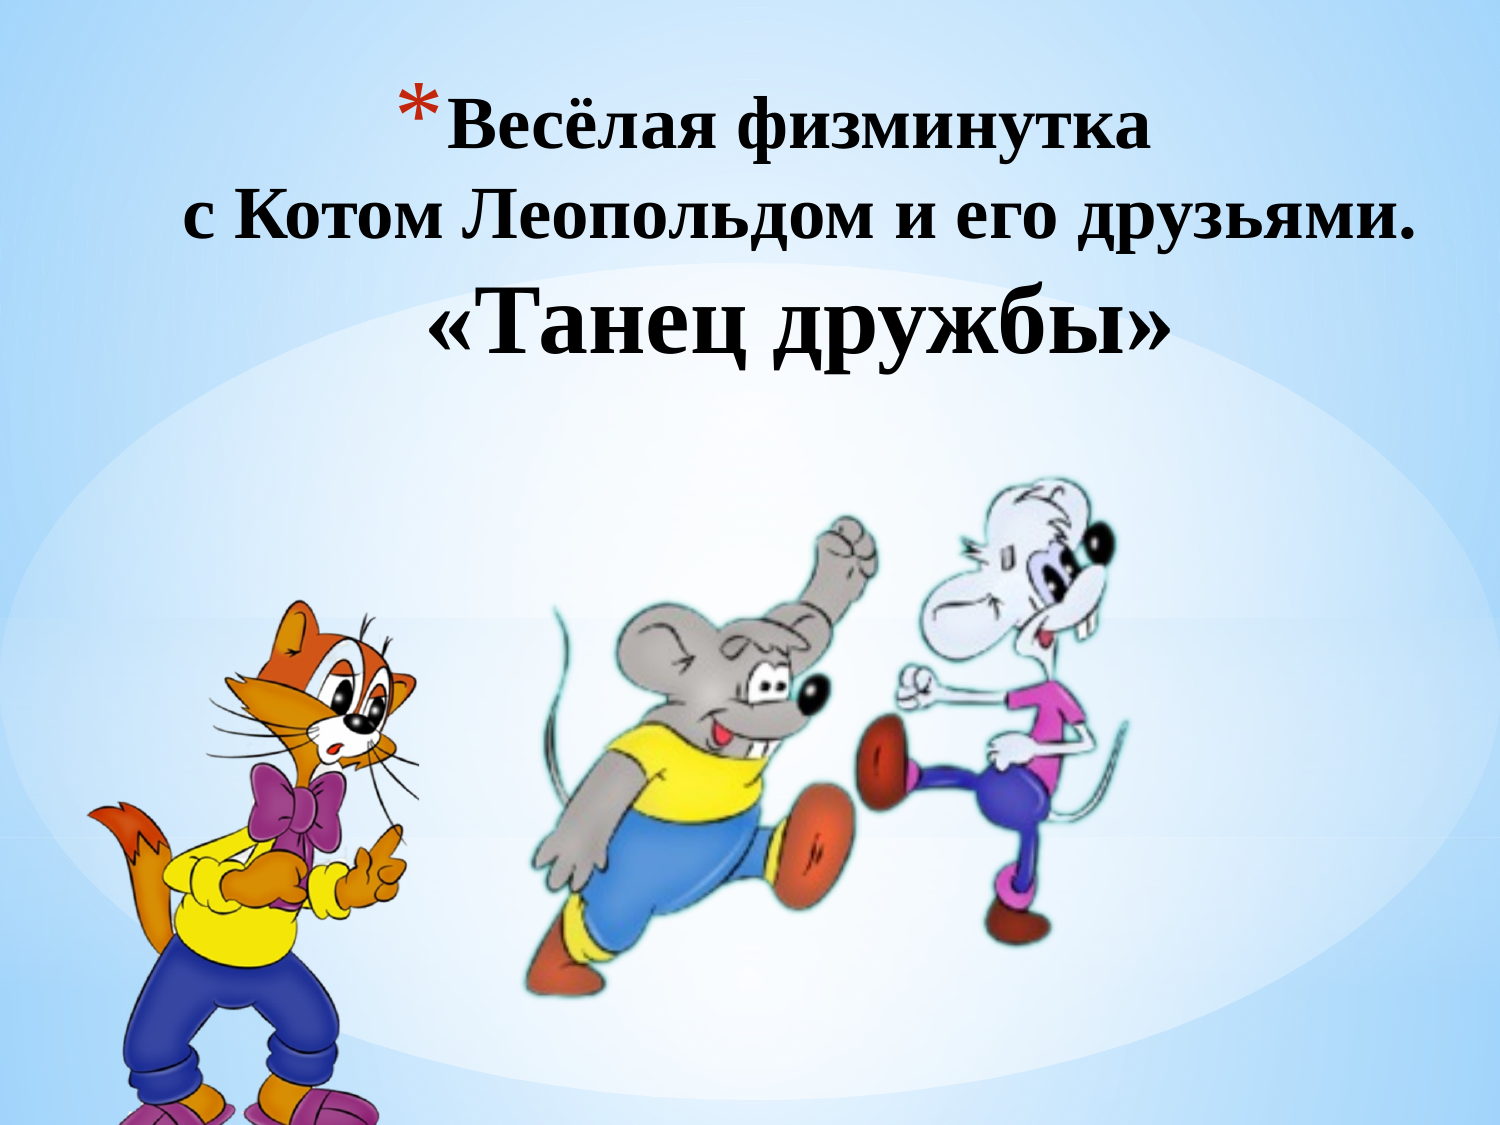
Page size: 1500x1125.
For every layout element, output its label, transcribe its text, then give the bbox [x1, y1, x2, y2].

title Весёлая физминутка с Котом Леопольдом и его друзьями. «Танец дружбы» [100, 66, 1447, 468]
picture [454, 455, 1164, 1036]
picture [0, 502, 420, 1125]
